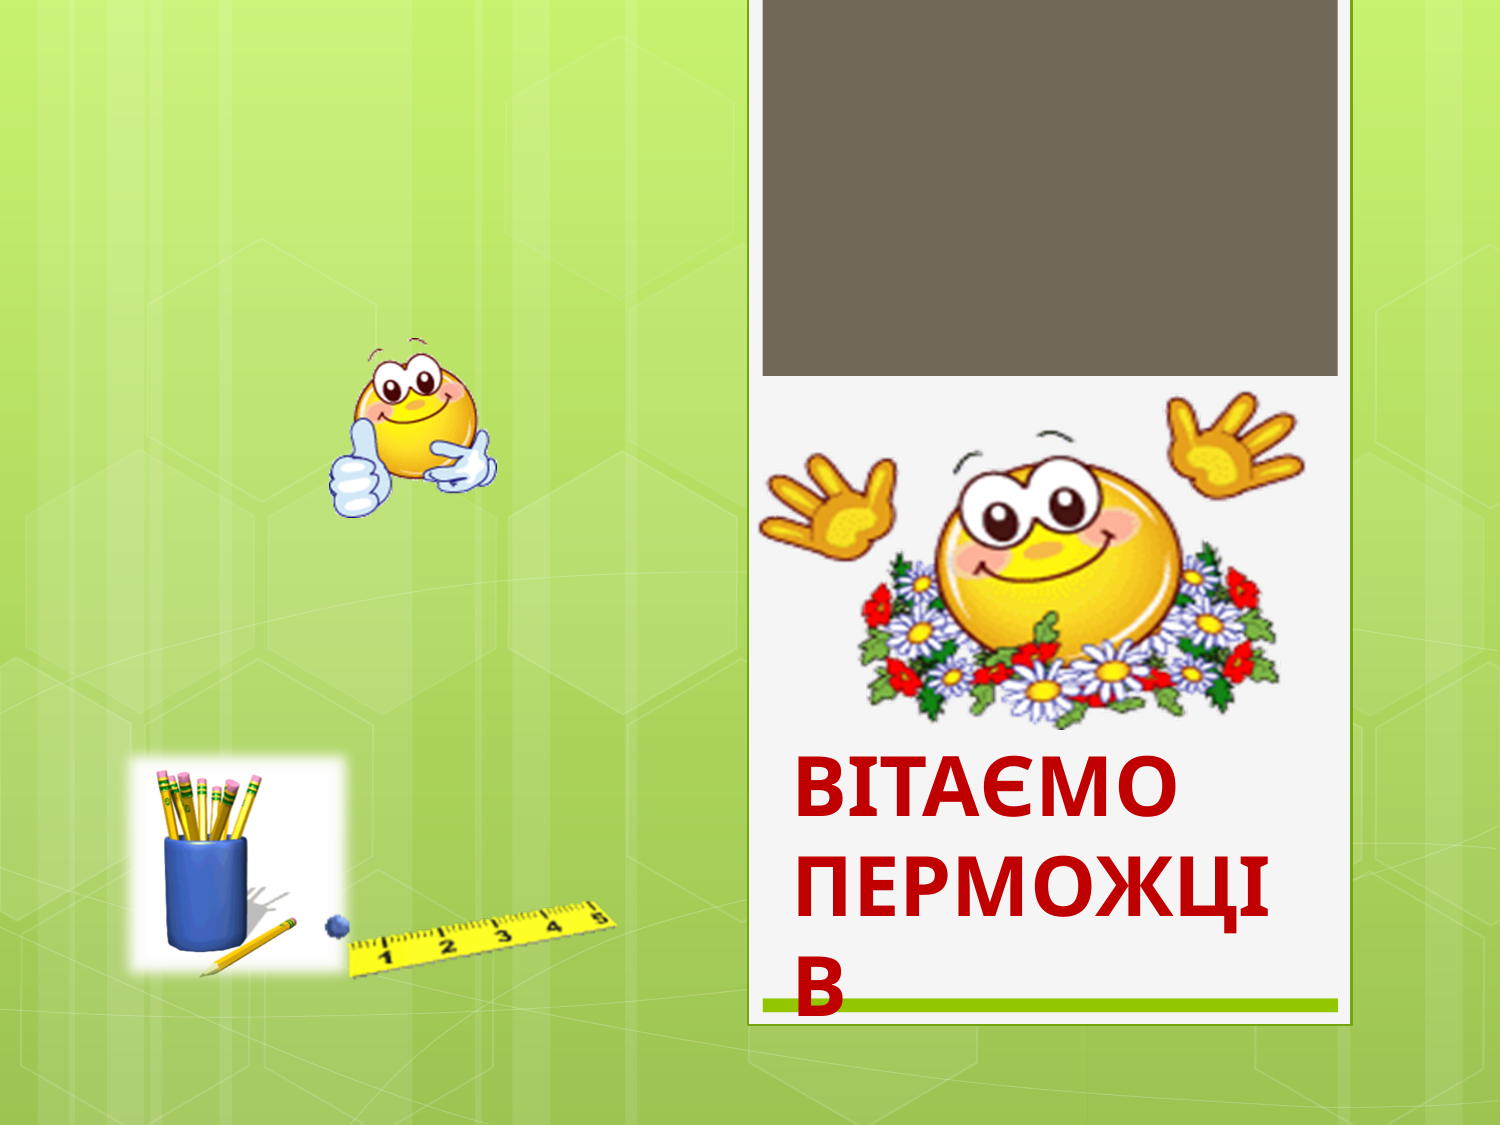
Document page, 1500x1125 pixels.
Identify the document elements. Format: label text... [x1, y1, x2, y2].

subtitle ВІТАЄМО ПЕРМОЖЦІВ [776, 735, 1320, 933]
picture [111, 739, 642, 990]
picture [749, 373, 1318, 730]
picture [329, 337, 498, 519]
